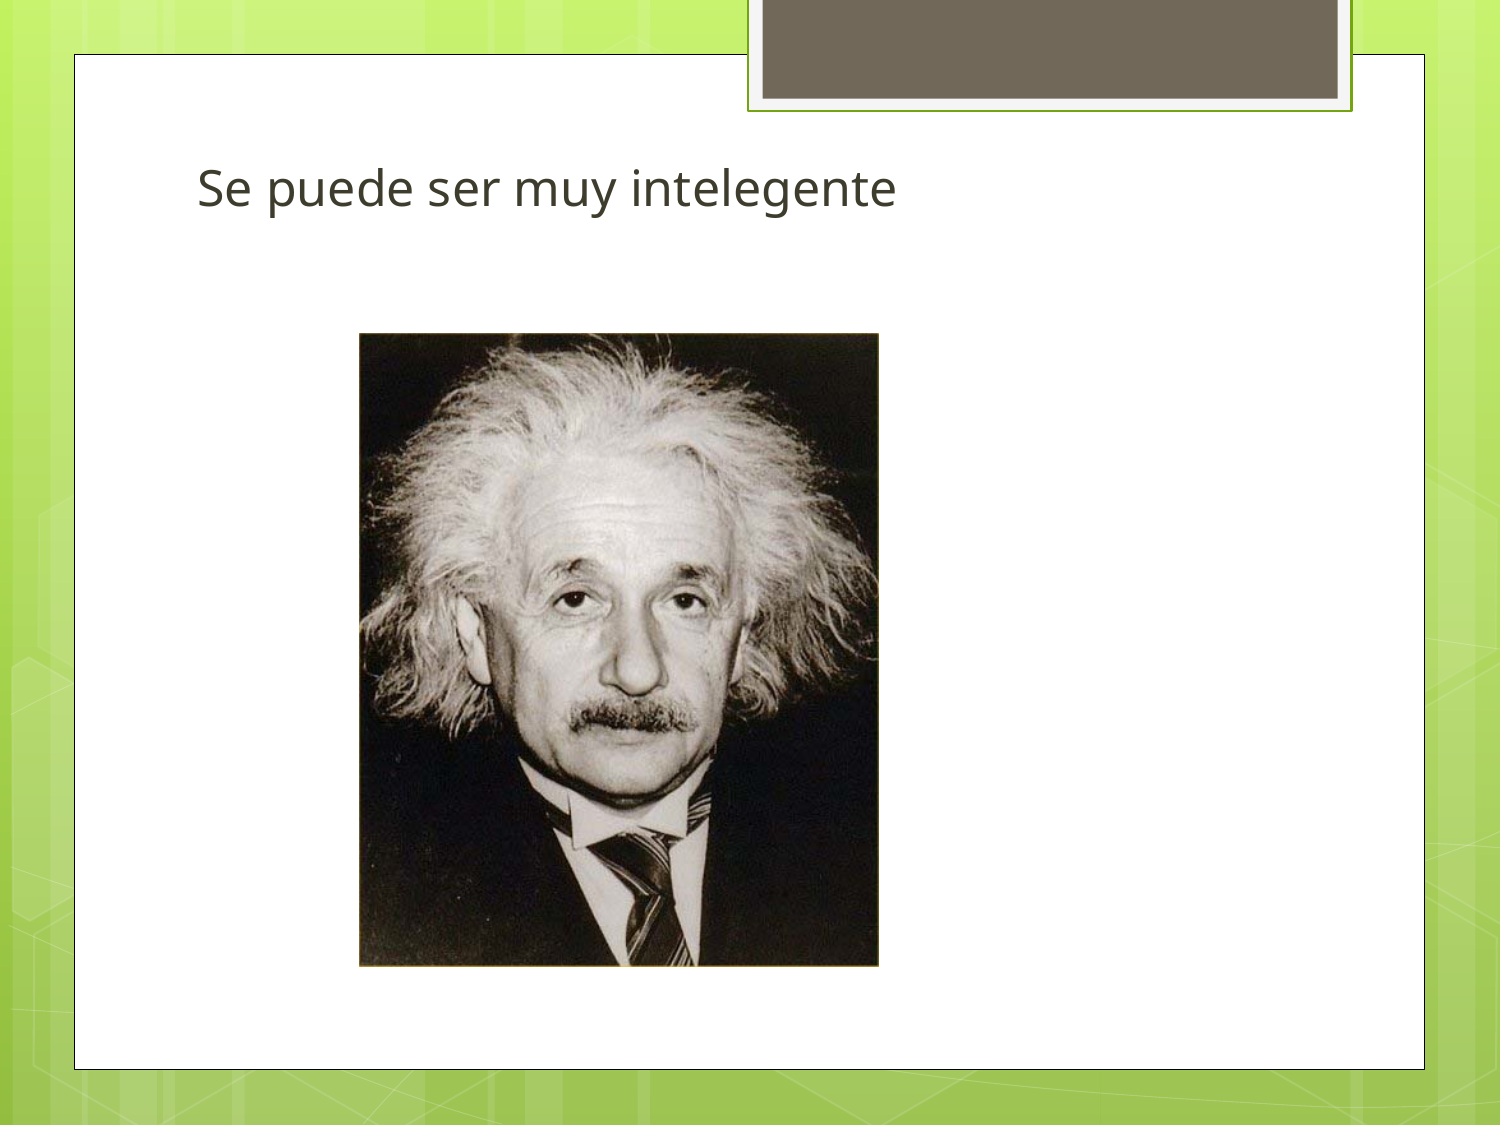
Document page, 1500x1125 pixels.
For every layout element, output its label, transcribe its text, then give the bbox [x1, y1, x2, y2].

list Se puede ser muy intelegente [171, 148, 1283, 278]
picture [359, 332, 879, 968]
